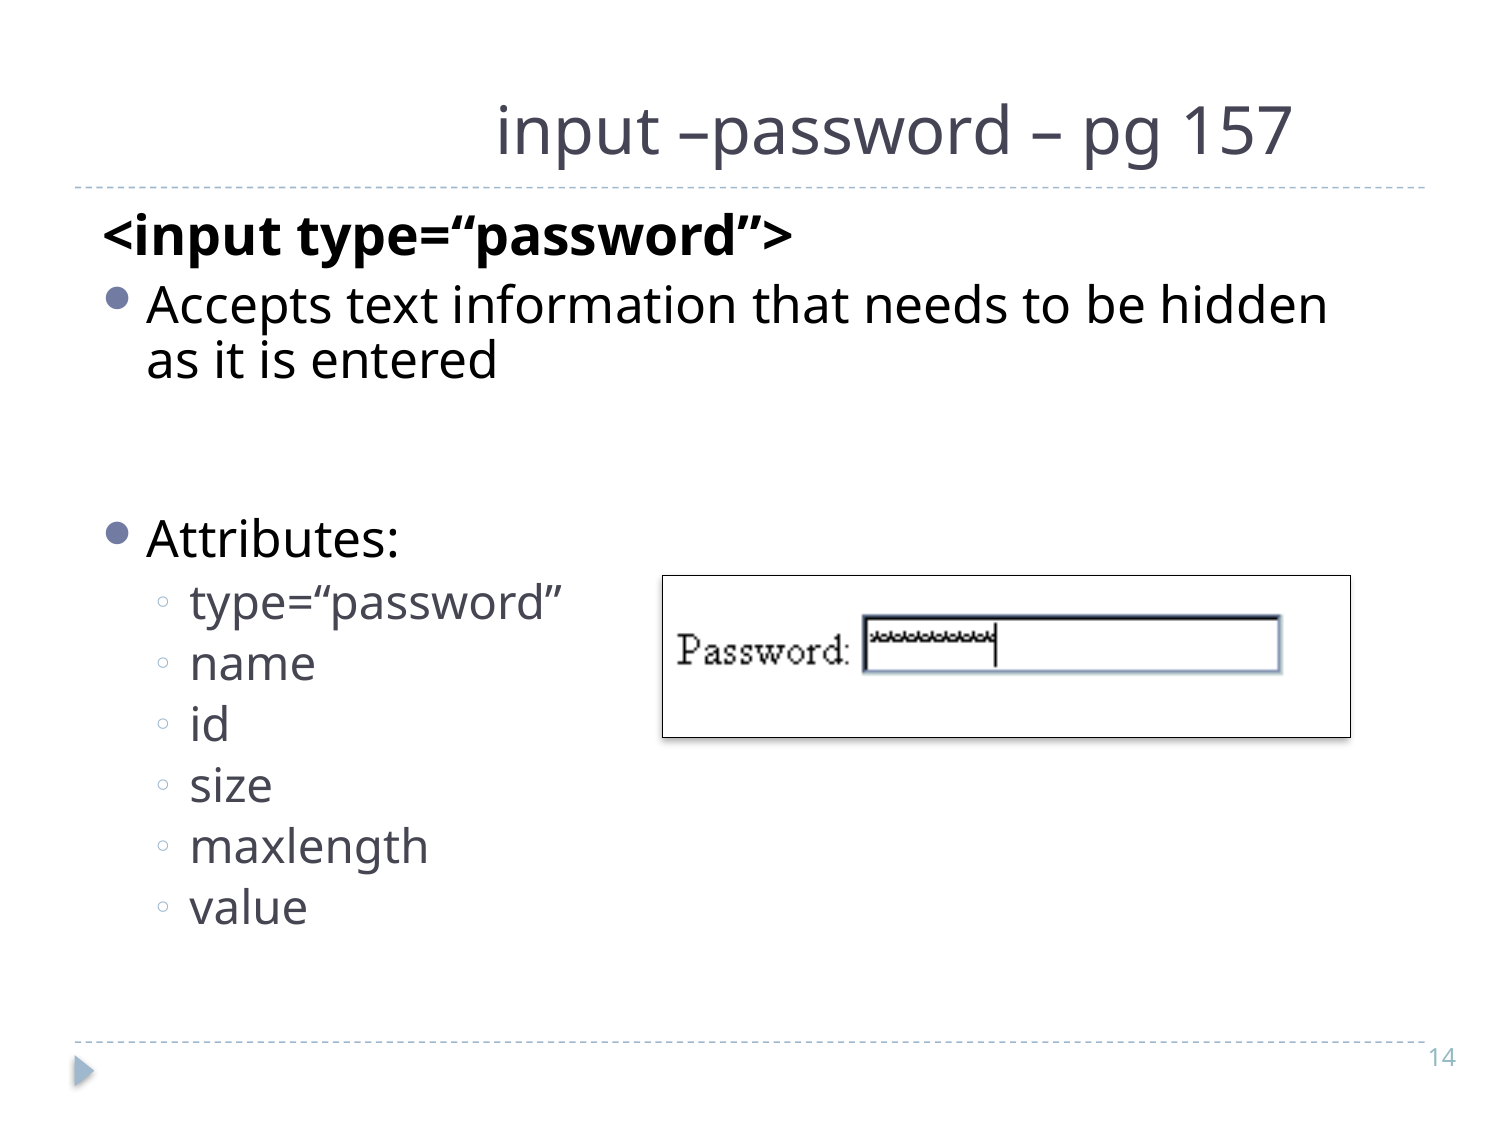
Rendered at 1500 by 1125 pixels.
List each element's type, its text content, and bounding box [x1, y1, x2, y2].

title input –password – pg 157 [97, 37, 1328, 175]
list <input type=“password”> Accepts text information that needs to be hidden as it is entered Attributes: type=“password” name id size maxlength value [75, 200, 1363, 950]
picture [662, 574, 1351, 737]
slide_number 14 [1413, 1034, 1488, 1113]
